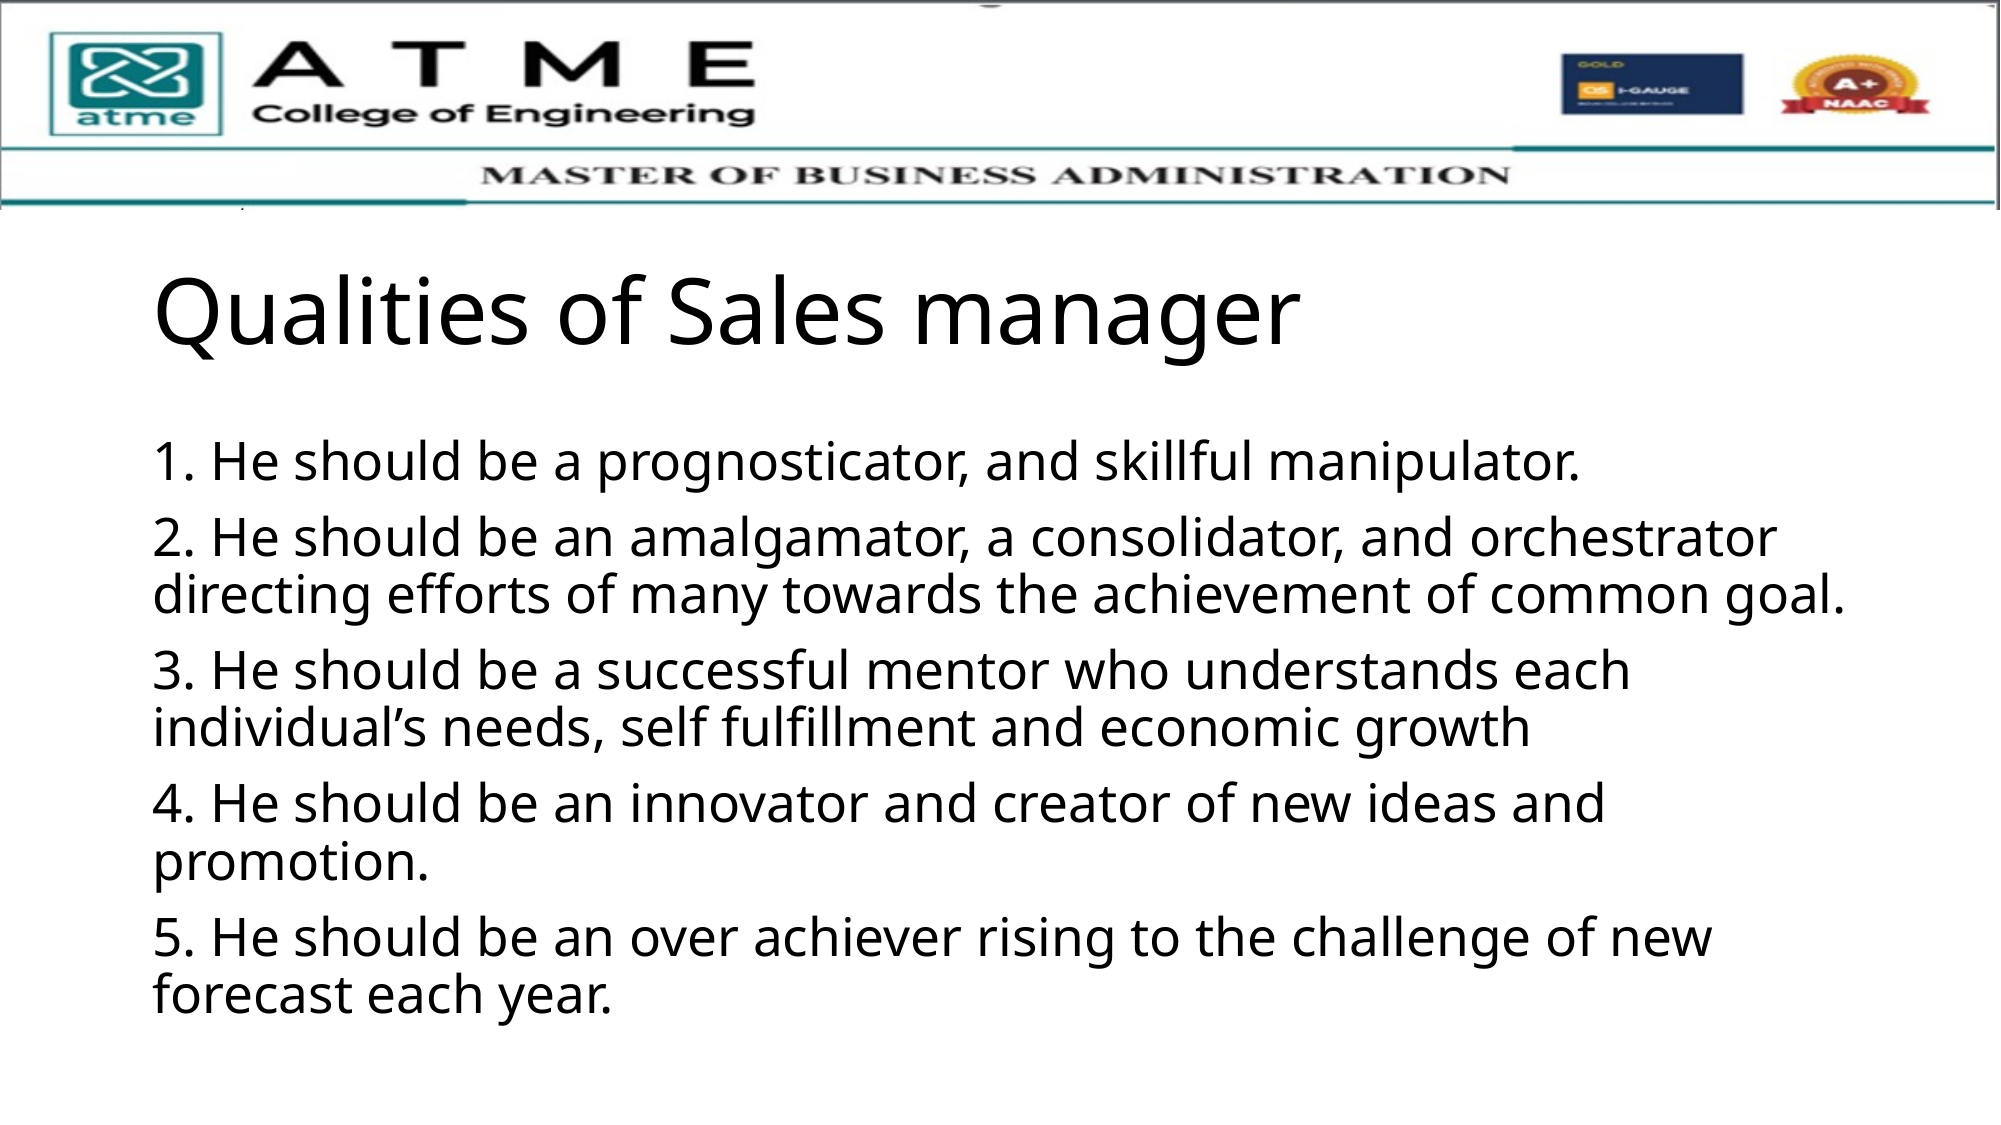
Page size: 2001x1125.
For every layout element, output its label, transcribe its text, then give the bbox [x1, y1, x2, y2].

title Qualities of Sales manager [137, 235, 1863, 394]
picture [0, 0, 2000, 210]
list 1. He should be a prognosticator, and skillful manipulator. 2. He should be an amalgamator, a consolidator, and orchestrator directing efforts of many towards the achievement of common goal. 3. He should be a successful mentor who understands each individual’s needs, self fulfillment and economic growth 4. He should be an innovator and creator of new ideas and promotion. 5. He should be an over achiever rising to the challenge of new forecast each year. [137, 427, 1863, 1090]
